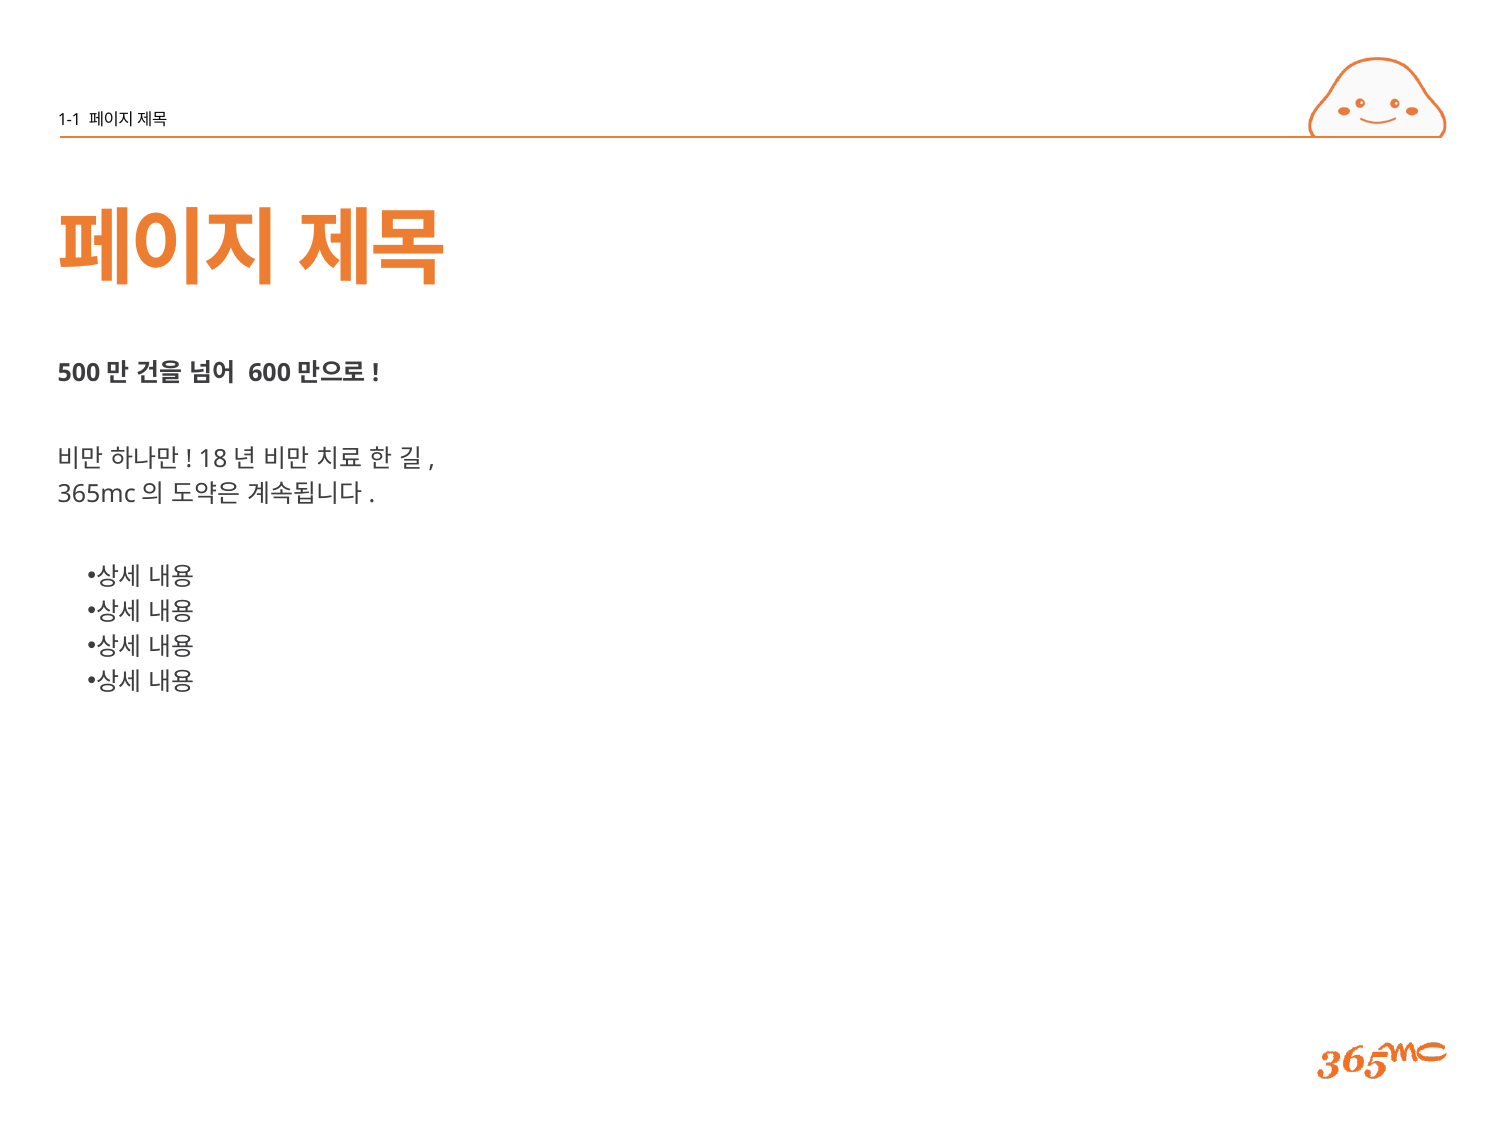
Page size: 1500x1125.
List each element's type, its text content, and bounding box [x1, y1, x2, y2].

title 페이지 제목 [42, 196, 1190, 292]
picture [1258, 0, 1495, 138]
text_box 1-1 페이지 제목 [43, 101, 303, 137]
text_box 상세 내용 상세 내용 상세 내용 상세 내용 [42, 553, 1433, 763]
text_box 500만 건을 넘어 600만으로! [42, 348, 1433, 420]
picture [1304, 1022, 1459, 1096]
text_box 비만 하나만! 18년 비만 치료 한 길, 365mc의 도약은 계속됩니다. [42, 434, 1433, 553]
